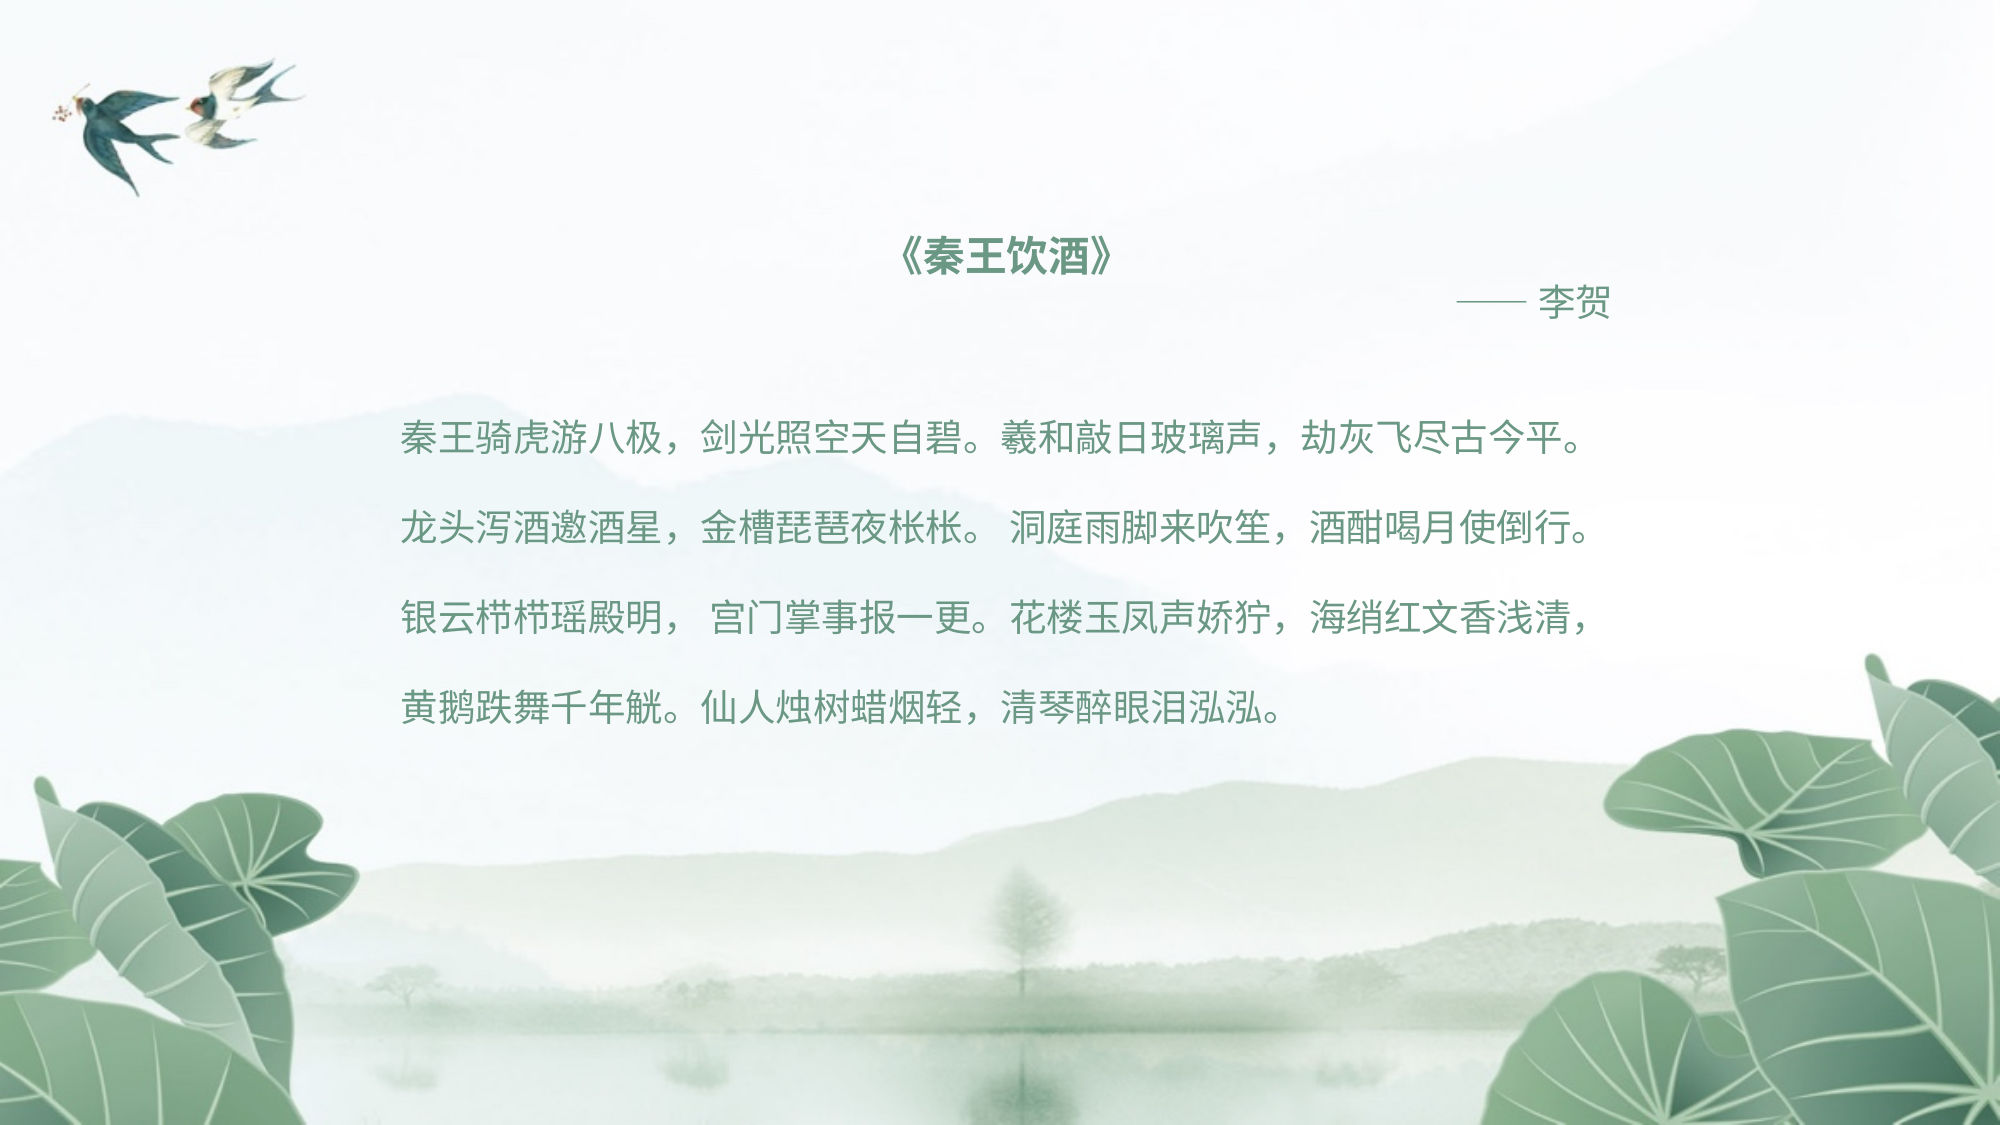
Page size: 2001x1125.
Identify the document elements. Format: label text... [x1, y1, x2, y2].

text_box 《秦王饮酒》 ——李贺 秦王骑虎游八极，剑光照空天自碧。羲和敲日玻璃声，劫灰飞尽古今平。龙头泻酒邀酒星，金槽琵琶夜枨枨。 洞庭雨脚来吹笙，酒酣喝月使倒行。银云栉栉瑶殿明， 宫门掌事报一更。花楼玉凤声娇狞，海绡红文香浅清， 黄鹅跌舞千年觥。仙人烛树蜡烟轻，清琴醉眼泪泓泓。 [385, 177, 1628, 737]
picture [0, 0, 2000, 1125]
